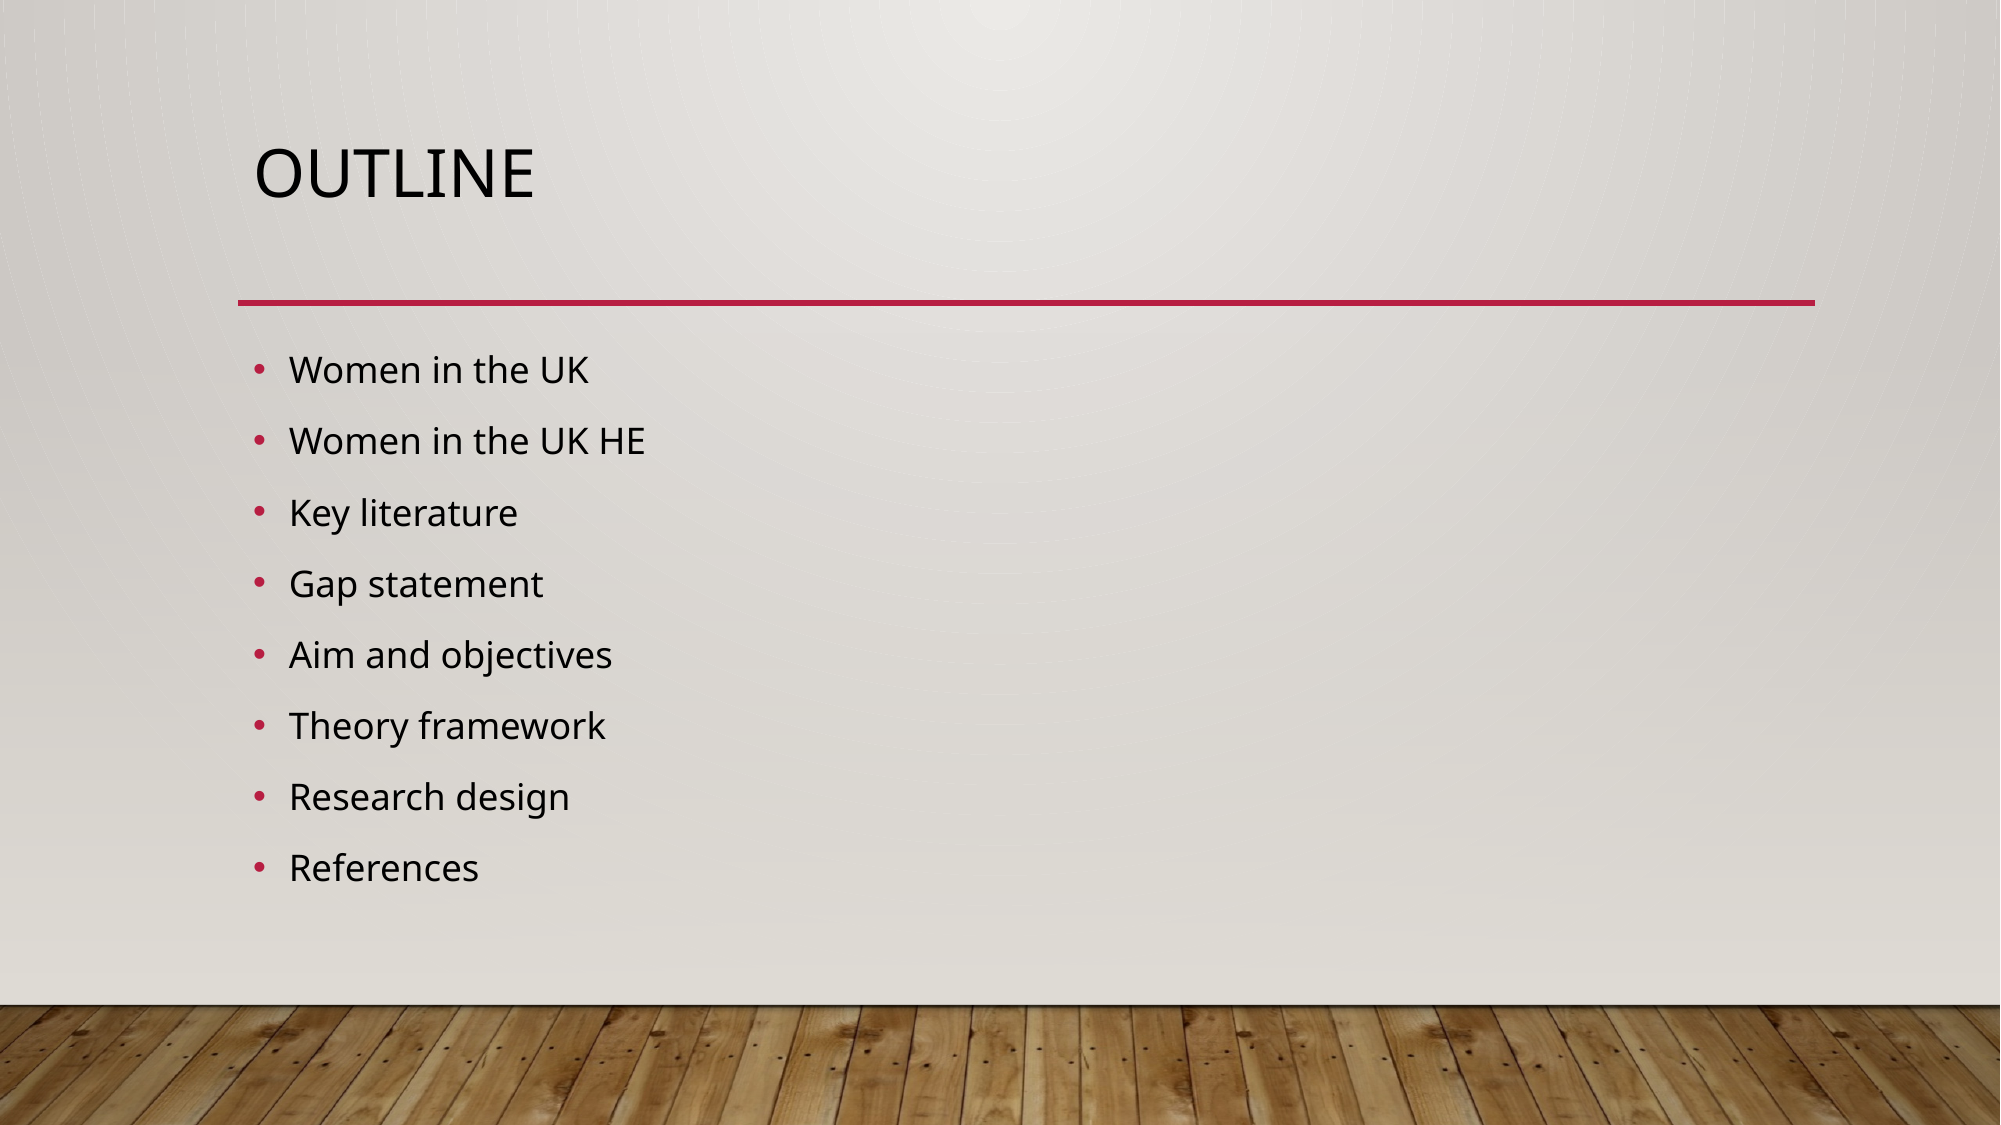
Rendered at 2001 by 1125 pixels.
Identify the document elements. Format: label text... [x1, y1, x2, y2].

title Outline [238, 131, 1814, 305]
picture [0, 1005, 2000, 1125]
list Women in the UK Women in the UK HE Key literature Gap statement Aim and objectives Theory framework Research design References [238, 330, 1814, 897]
